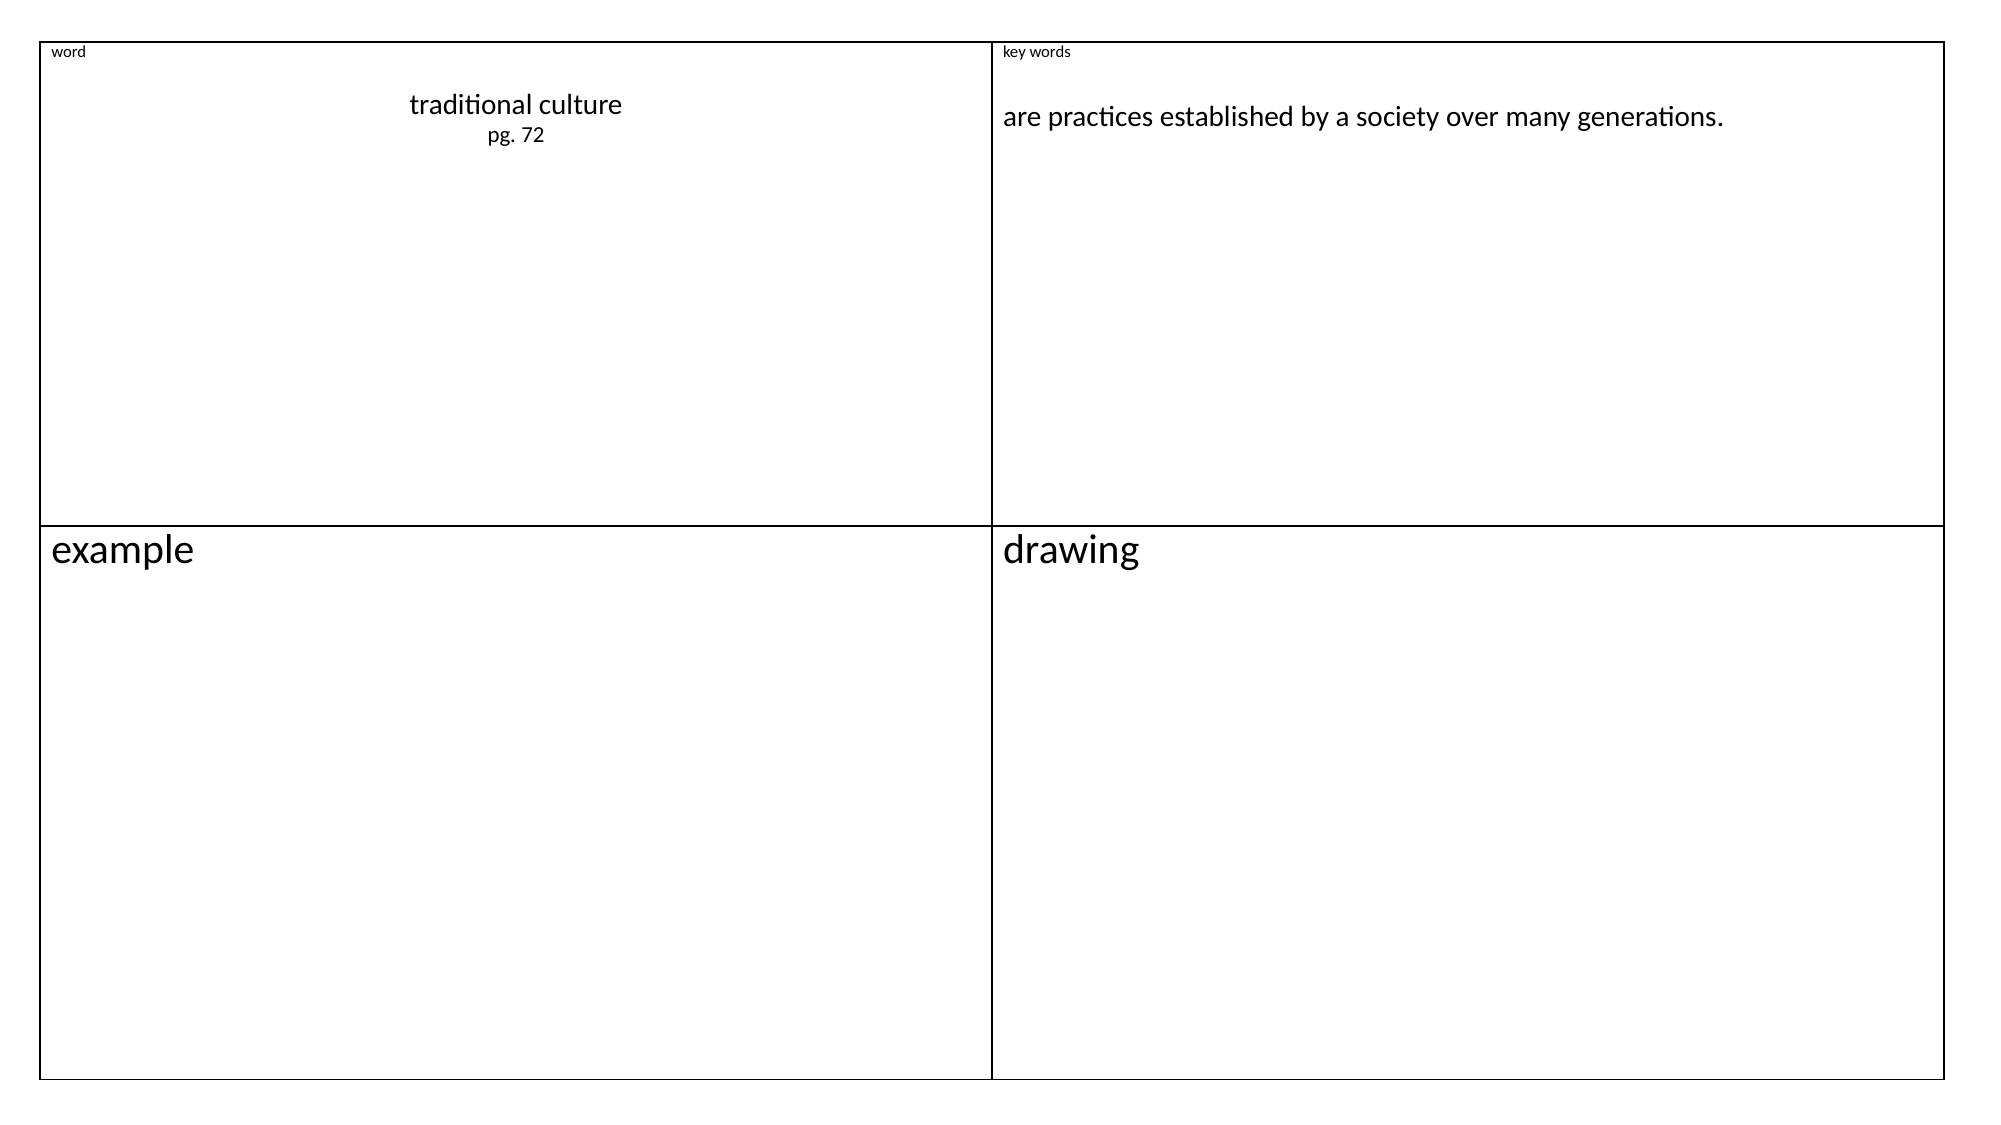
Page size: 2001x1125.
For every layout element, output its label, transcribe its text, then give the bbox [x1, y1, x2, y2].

table_header key words are practices established by a society over many generations. [993, 43, 1943, 525]
table_header word traditional culture pg. 72 [41, 43, 991, 525]
table_cell drawing [993, 527, 1943, 1079]
table_cell example [41, 527, 991, 1079]
